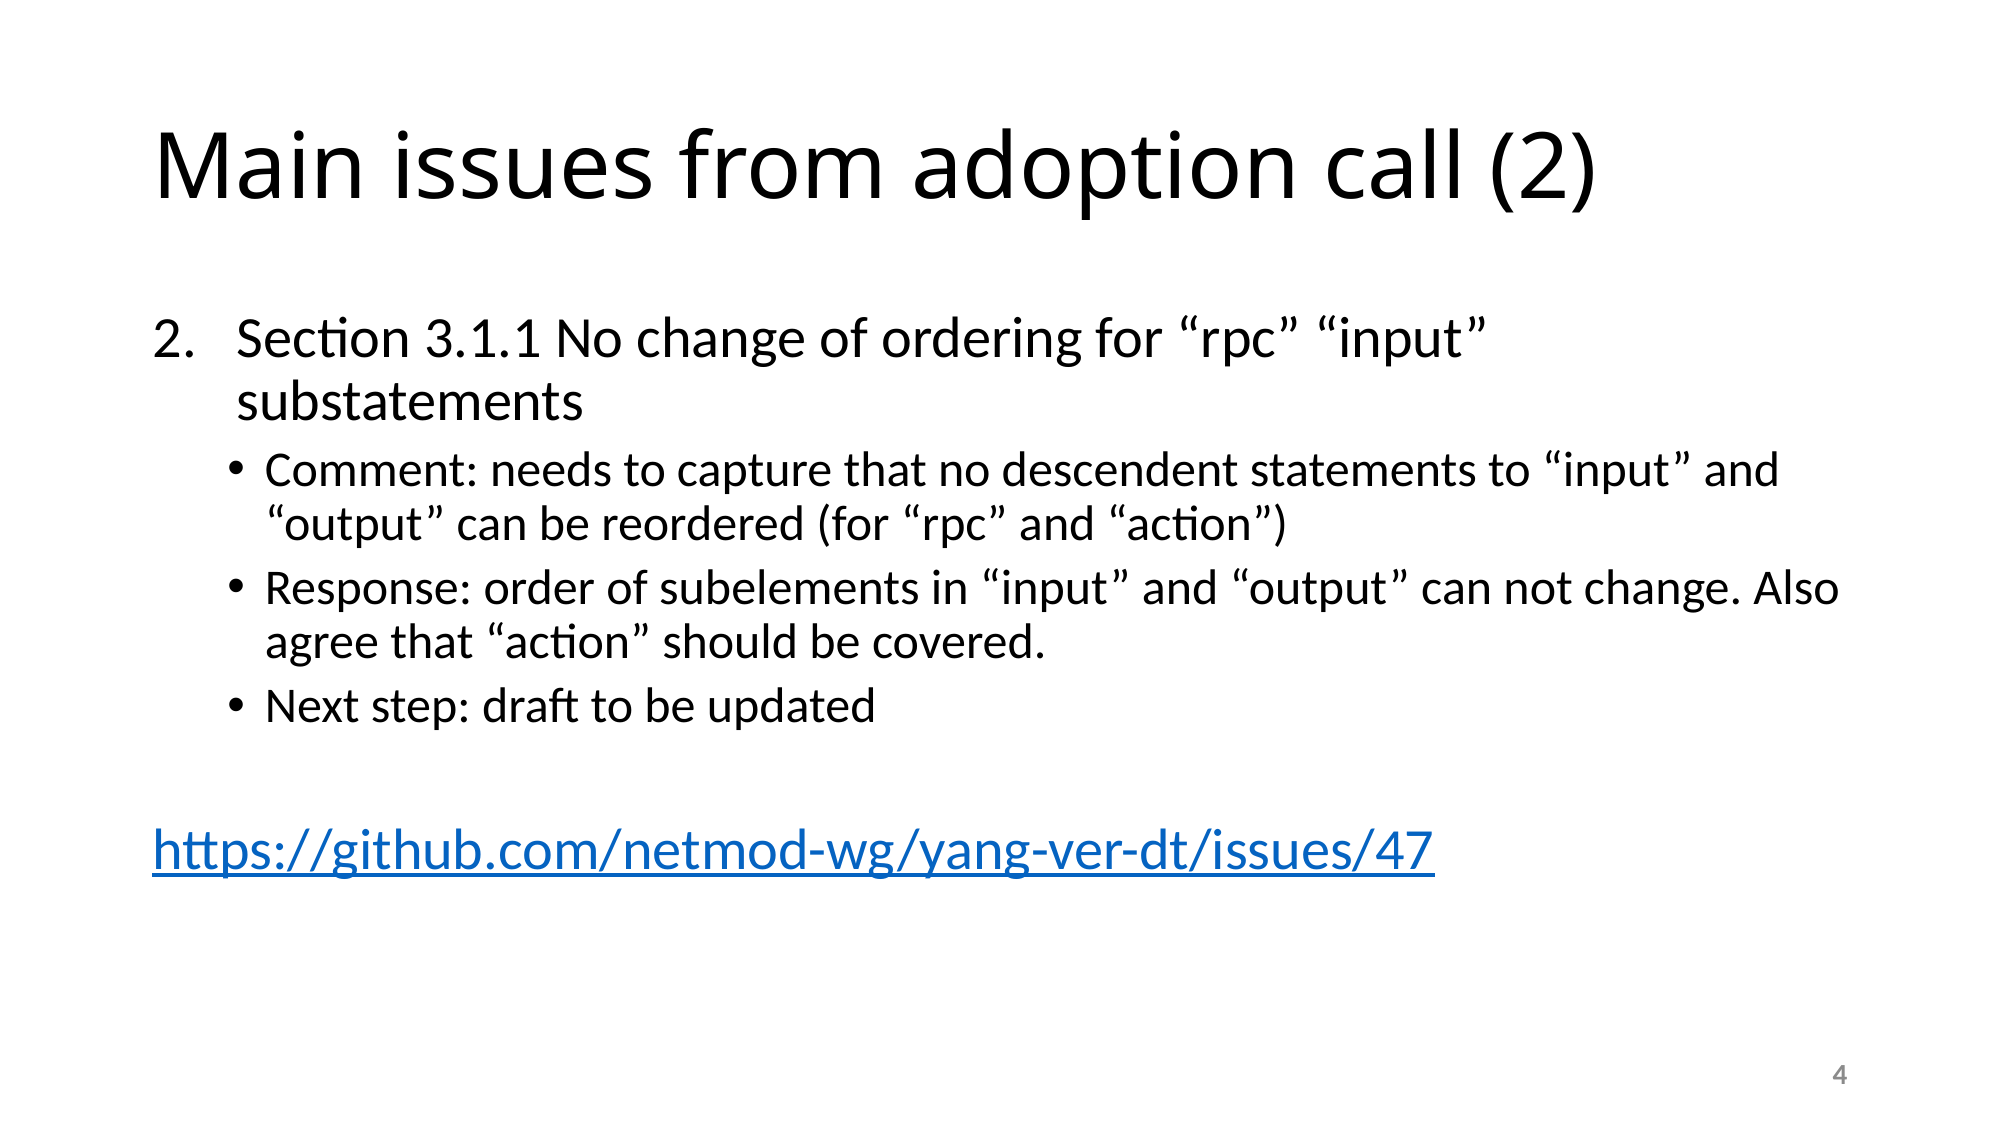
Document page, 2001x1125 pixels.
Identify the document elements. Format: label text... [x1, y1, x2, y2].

title Main issues from adoption call (2) [137, 59, 1863, 278]
slide_number 4 [1412, 1042, 1863, 1103]
list Section 3.1.1 No change of ordering for “rpc” “input” substatements Comment: needs to capture that no descendent statements to “input” and “output” can be reordered (for “rpc” and “action”) Response: order of subelements in “input” and “output” can not change. Also agree that “action” should be covered. Next step: draft to be updated https://github.com/netmod-wg/yang-ver-dt/issues/47 [137, 299, 1863, 1014]
